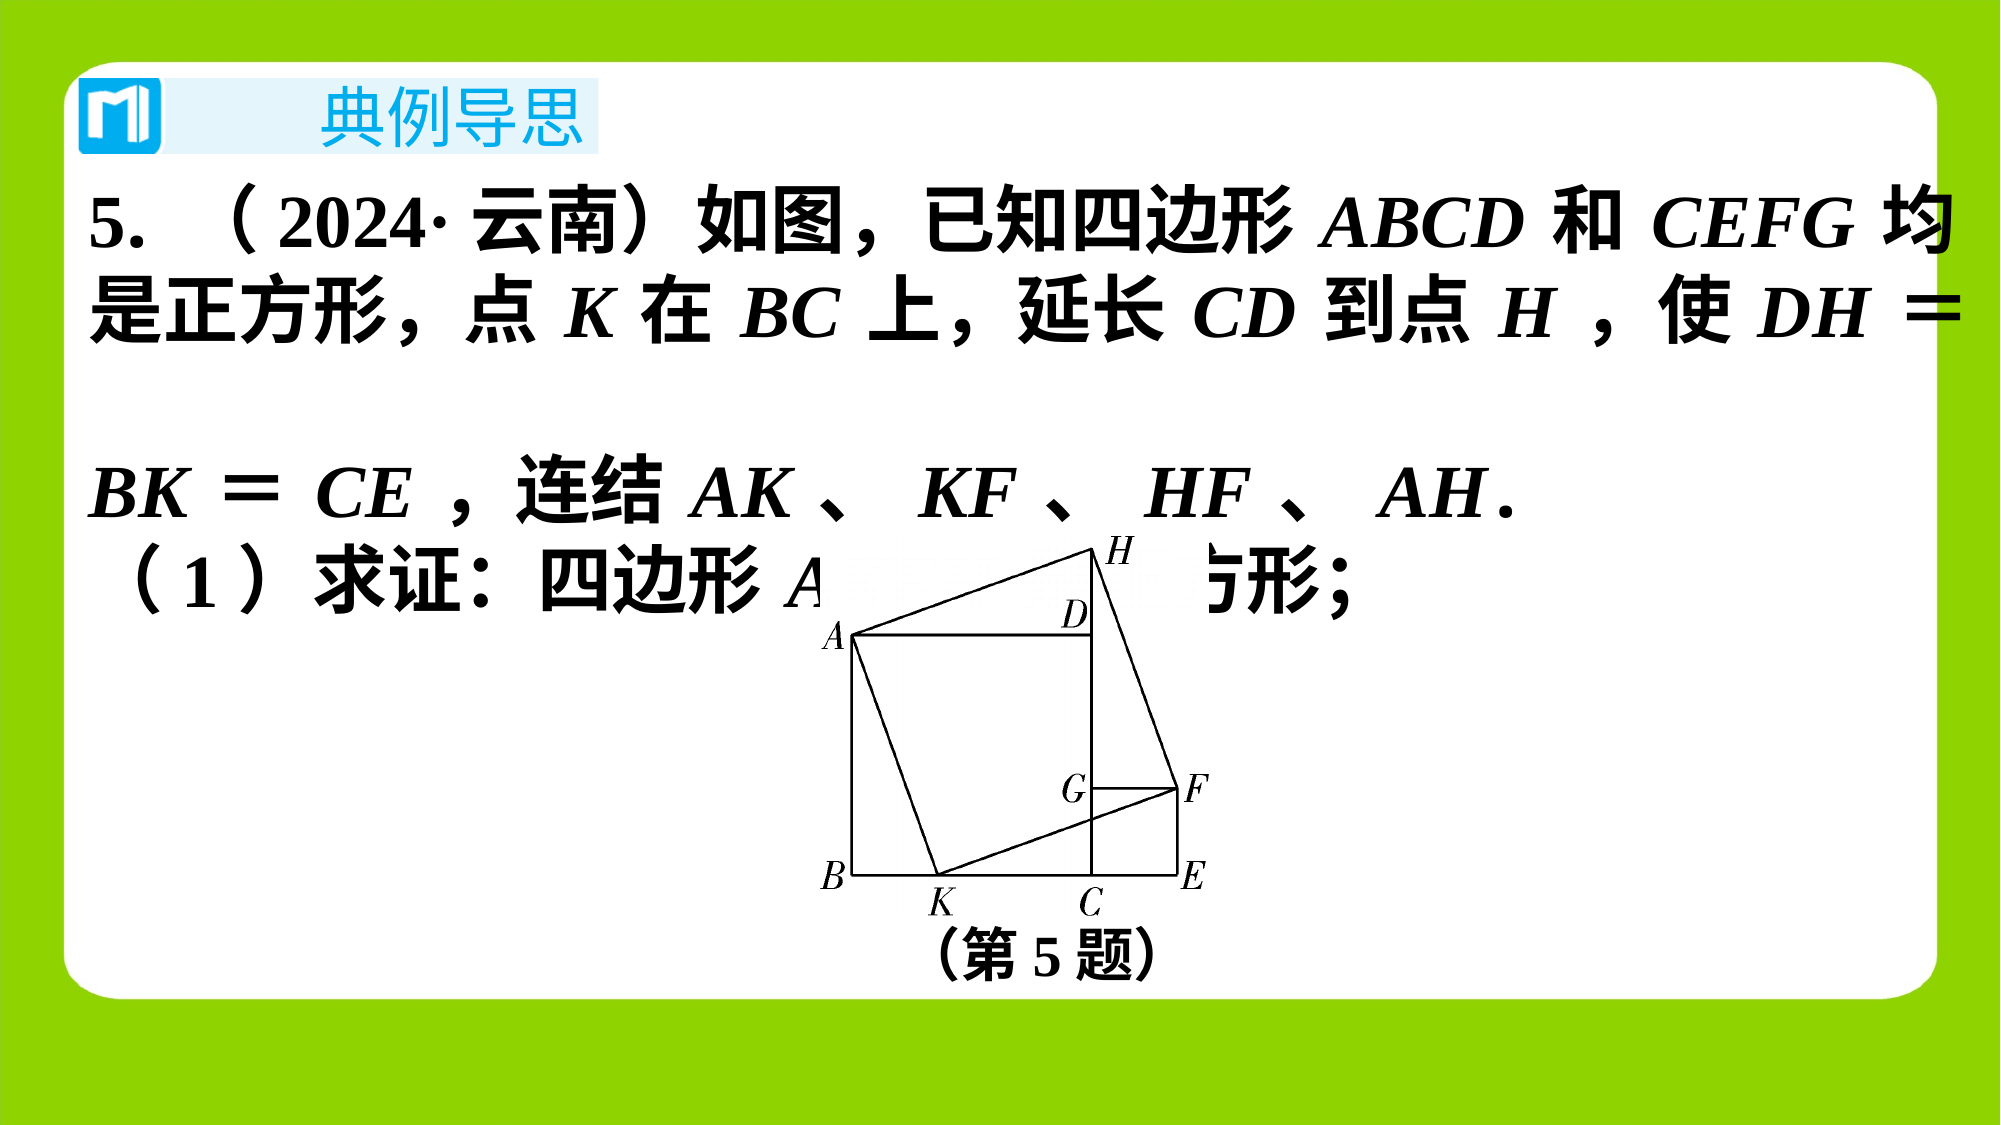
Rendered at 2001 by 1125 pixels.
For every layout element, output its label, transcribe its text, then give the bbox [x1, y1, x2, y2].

text_box 5. （2024·云南）如图，已知四边形ABCD和CEFG均 是正方形，点K在BC上，延长CD到点H，使DH＝ BK＝CE，连结AK、KF、HF、AH. （1）求证：四边形AKFH是正方形； [88, 172, 1974, 627]
picture [0, 0, 2001, 1125]
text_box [819, 536, 1273, 971]
